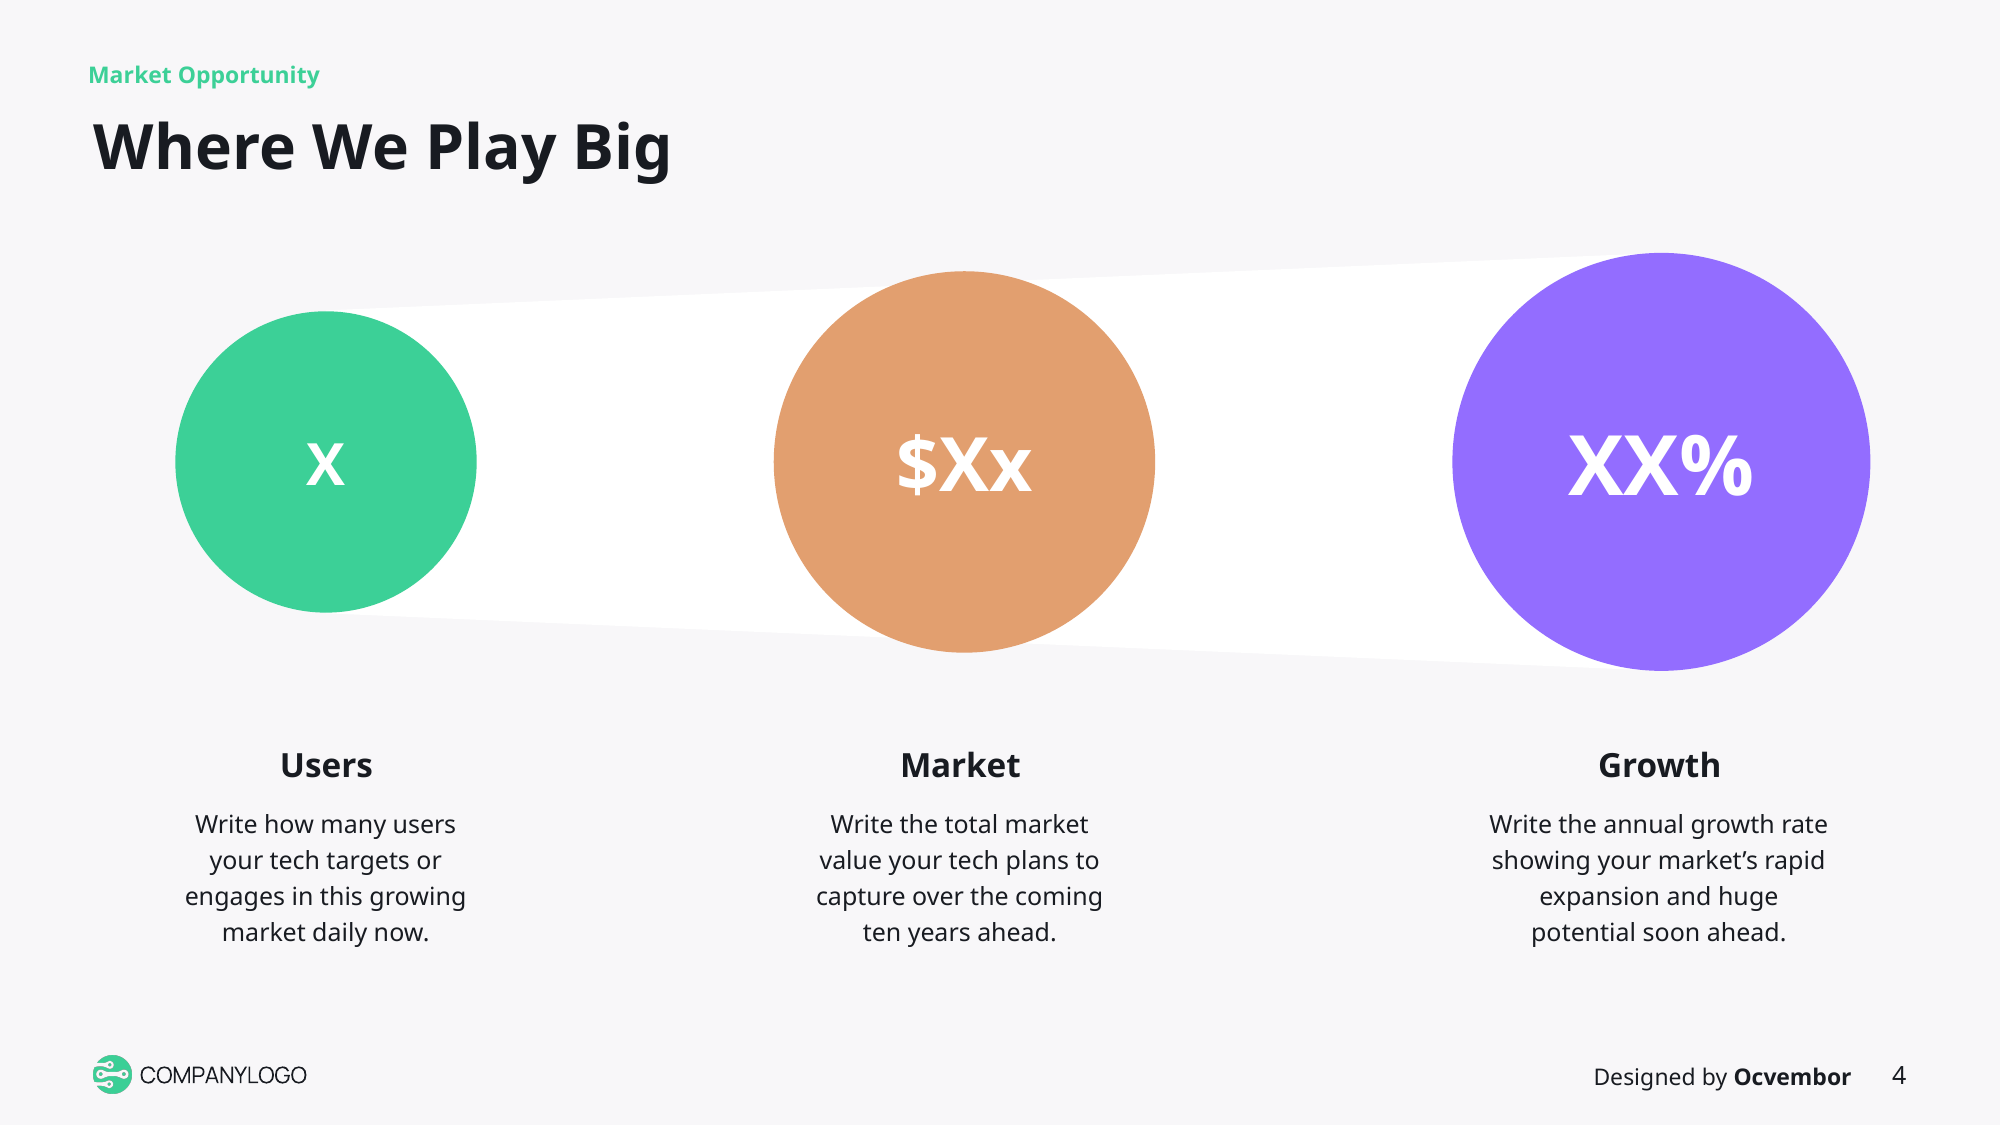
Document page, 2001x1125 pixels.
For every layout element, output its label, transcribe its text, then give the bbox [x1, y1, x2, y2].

text_box Market Opportunity [88, 61, 321, 89]
text_box $Xx [773, 271, 1156, 653]
text_box [1022, 253, 1642, 671]
picture [93, 1055, 132, 1094]
text_box Write the annual growth rate showing your market’s rapid expansion and huge potential soon ahead. [1486, 802, 1832, 947]
text_box Growth [1488, 743, 1830, 784]
text_box Write how many users your tech targets or engages in this growing market daily now. [175, 802, 476, 947]
title Where We Play Big [93, 106, 1907, 183]
text_box Users [155, 743, 496, 784]
text_box Write the total market value your tech plans to capture over the coming ten years ahead. [809, 802, 1110, 947]
text_box [325, 285, 891, 639]
text_box Market [789, 743, 1130, 784]
text_box XX% [1452, 252, 1871, 671]
text_box X [175, 311, 477, 613]
